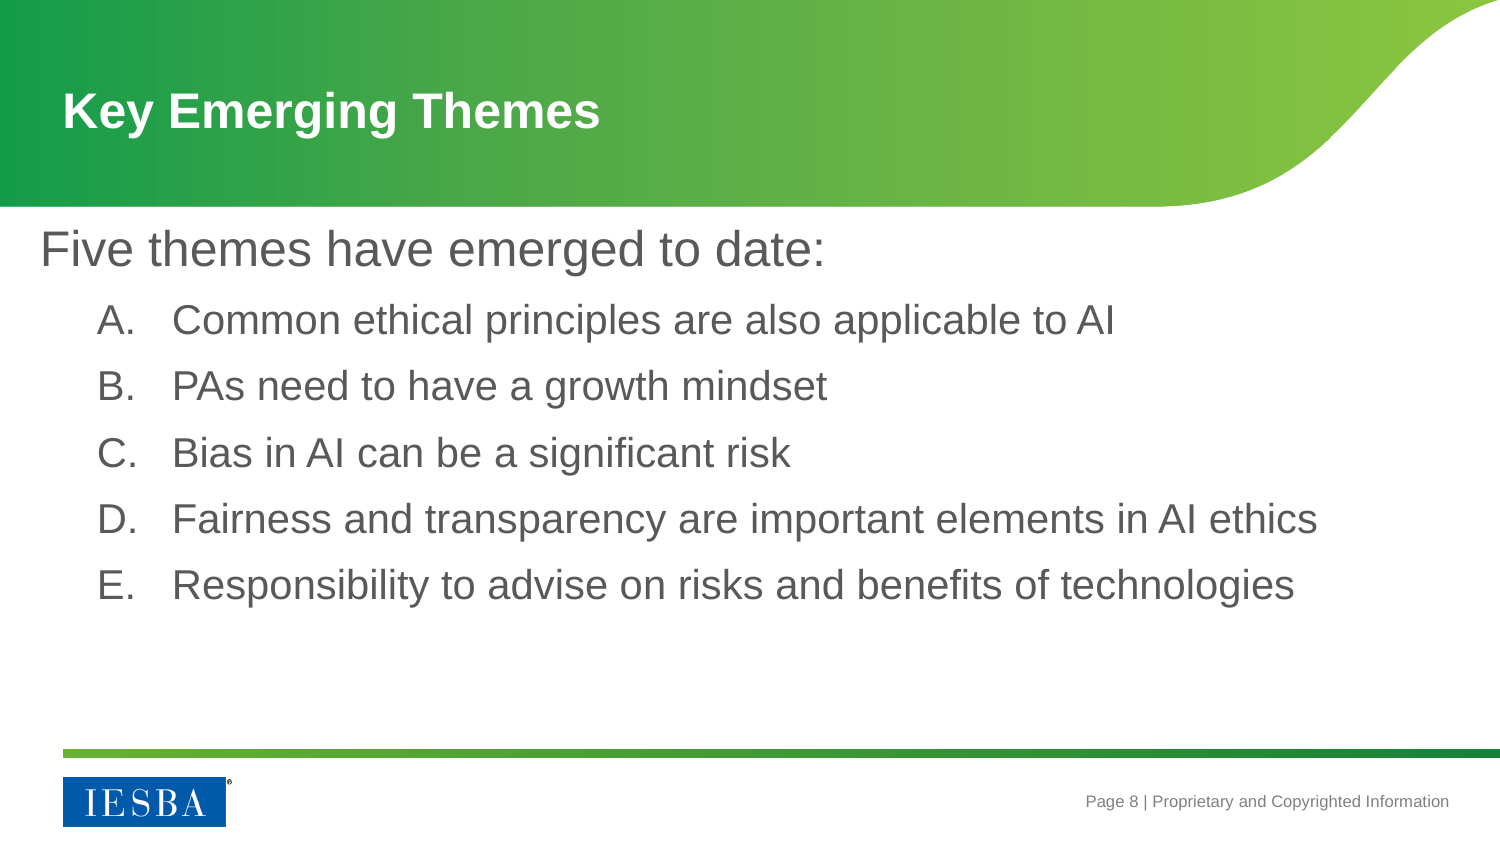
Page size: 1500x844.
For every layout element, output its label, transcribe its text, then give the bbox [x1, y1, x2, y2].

picture [0, 0, 1500, 207]
list Five themes have emerged to date: Common ethical principles are also applicable to AI PAs need to have a growth mindset Bias in AI can be a significant risk Fairness and transparency are important elements in AI ethics Responsibility to advise on risks and benefits of technologies [24, 209, 1413, 712]
title Key Emerging Themes [62, 75, 1300, 142]
picture [63, 777, 232, 827]
